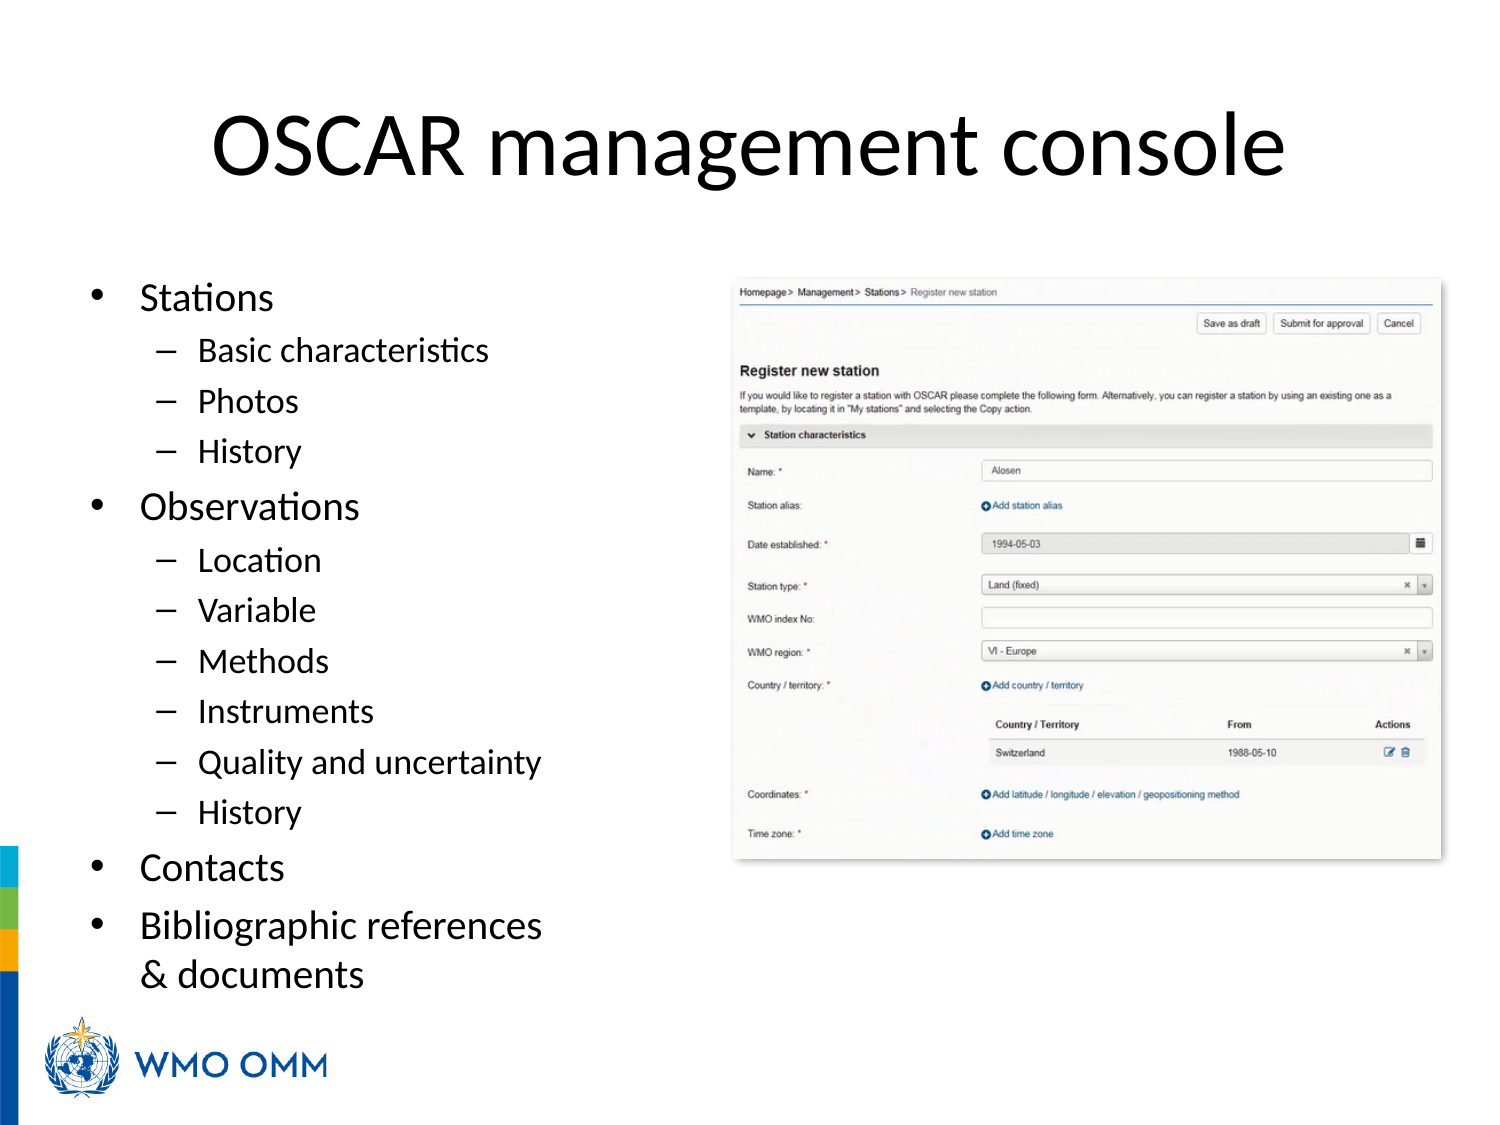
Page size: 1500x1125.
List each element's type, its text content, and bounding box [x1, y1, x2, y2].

picture [733, 279, 1441, 859]
list Stations Basic characteristics Photos History Observations Location Variable Methods Instruments Quality and uncertainty History Contacts Bibliographic references & documents [75, 262, 1425, 1005]
title OSCAR management console [75, 45, 1425, 233]
picture [0, 845, 327, 1125]
